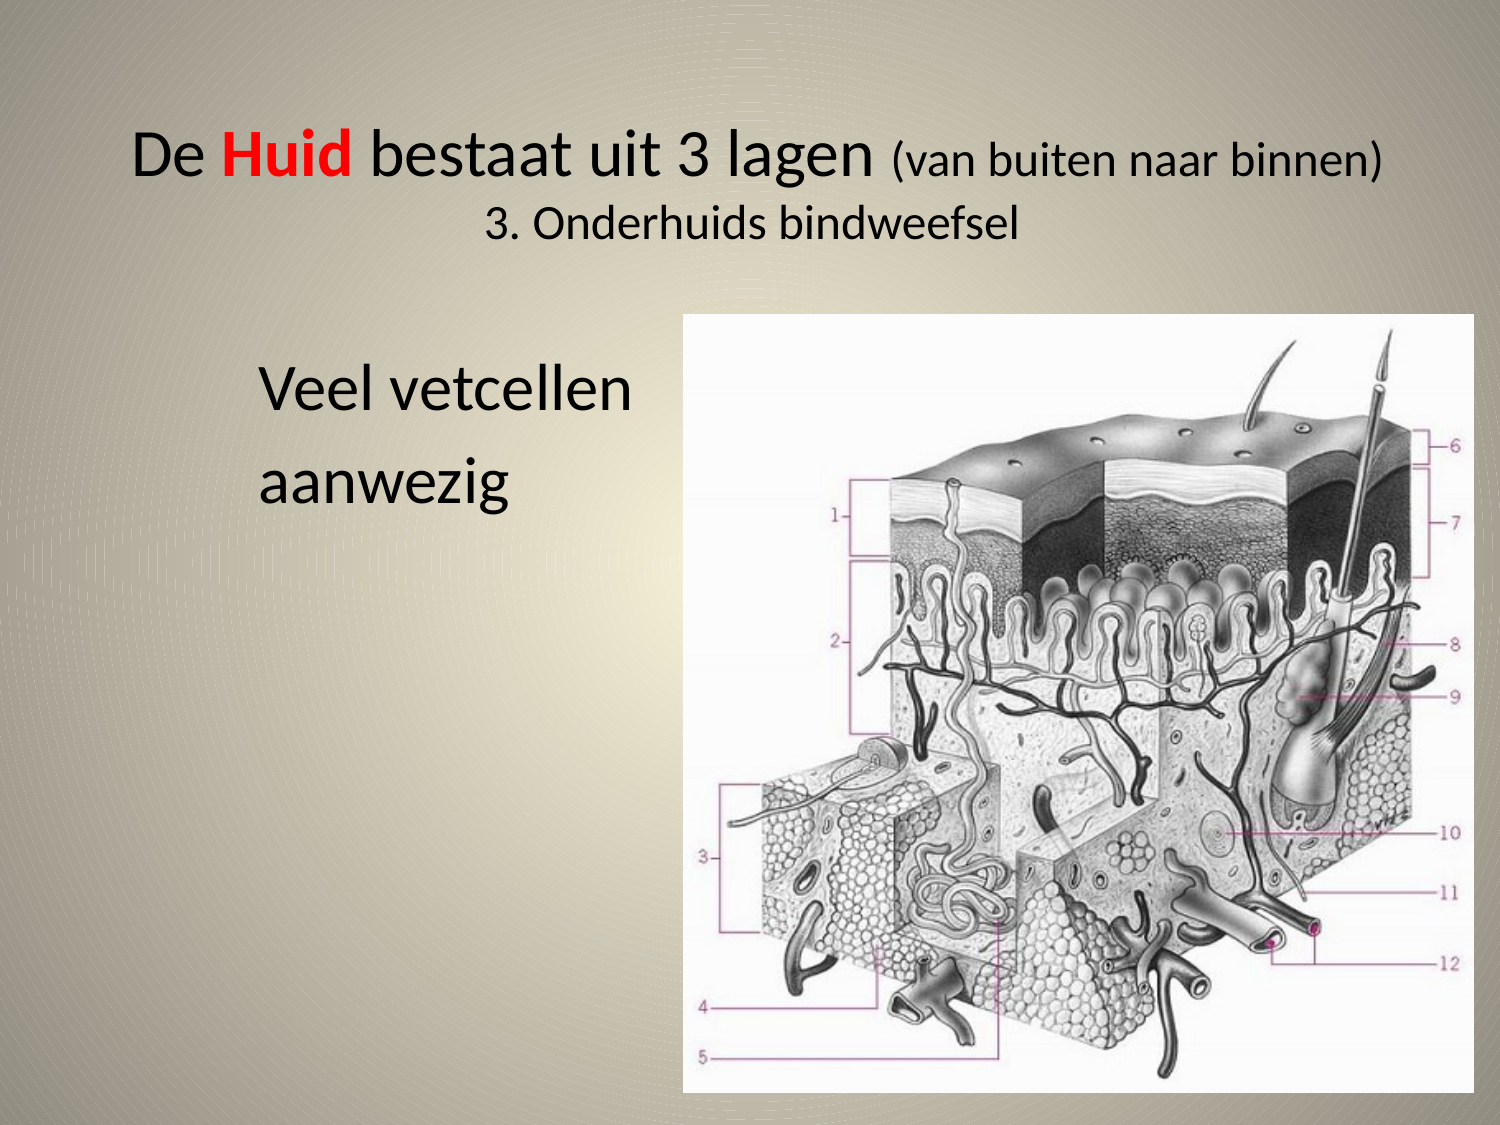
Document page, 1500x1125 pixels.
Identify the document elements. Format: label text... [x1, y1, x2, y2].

title De Huid bestaat uit 3 lagen (van buiten naar binnen) 3. Onderhuids bindweefsel [111, 70, 1405, 289]
list Veel vetcellen aanwezig [243, 335, 677, 1005]
picture [682, 314, 1474, 1094]
